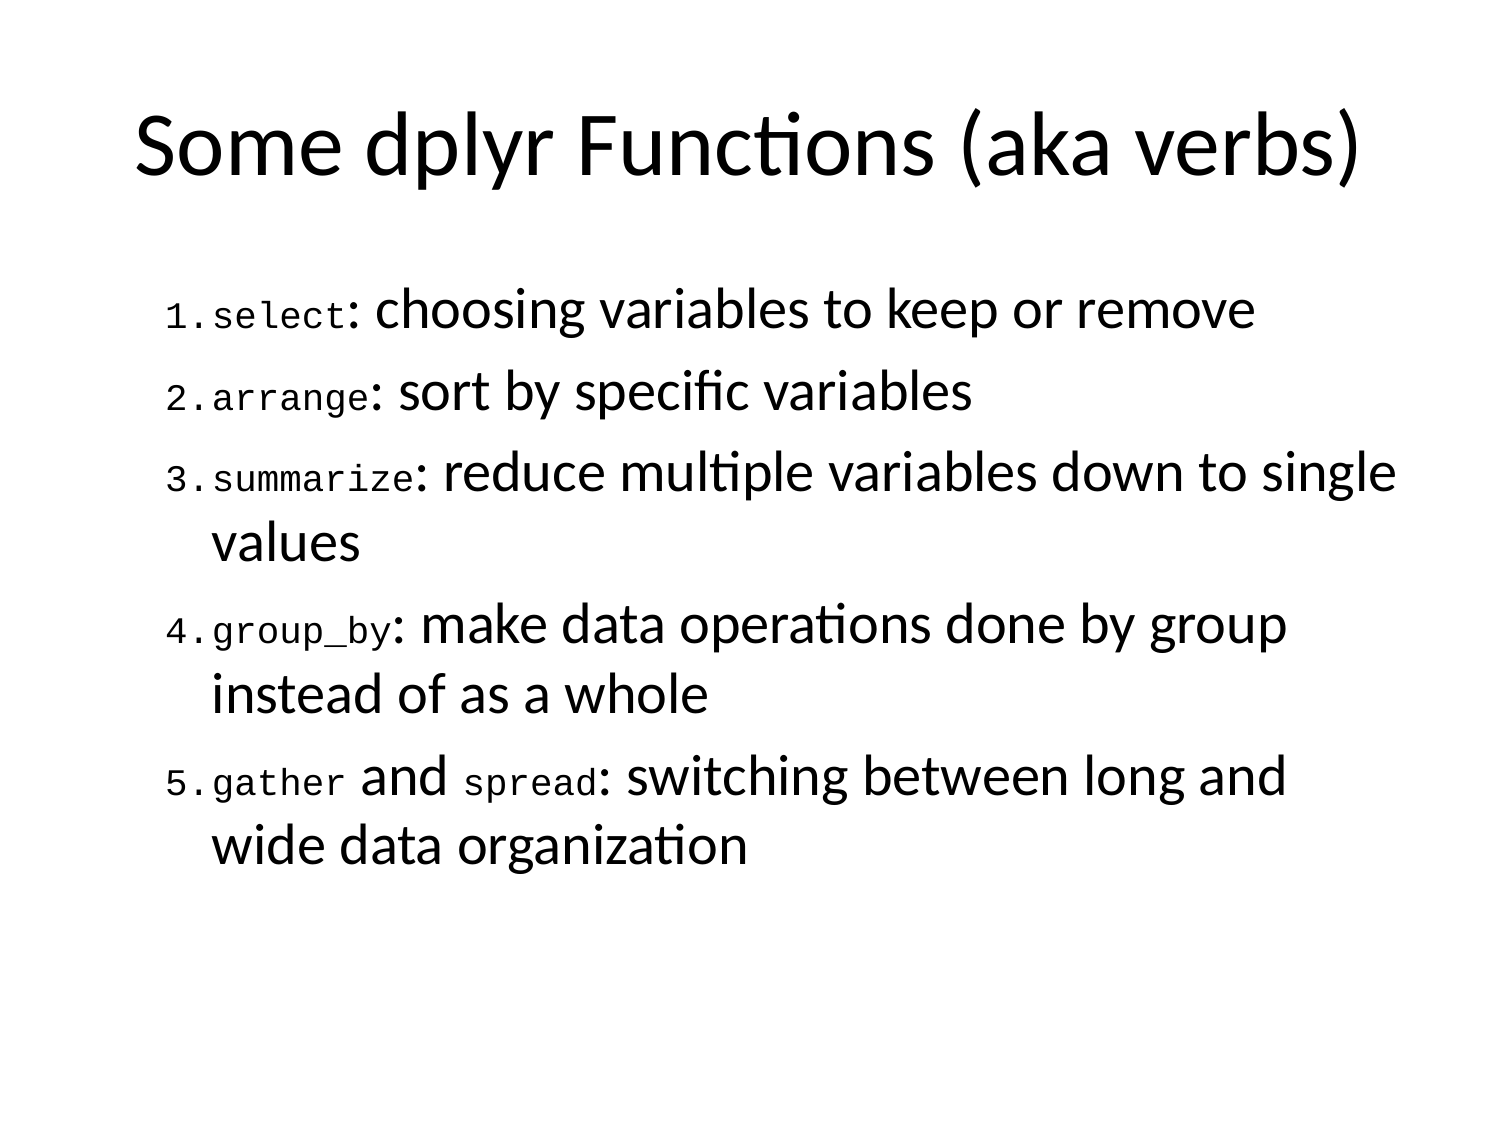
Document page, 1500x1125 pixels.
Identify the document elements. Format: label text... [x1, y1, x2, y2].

title Some dplyr Functions (aka verbs) [75, 45, 1425, 233]
list select: choosing variables to keep or remove arrange: sort by specific variables summarize: reduce multiple variables down to single values group_by: make data operations done by group instead of as a whole gather and spread: switching between long and wide data organization [75, 262, 1425, 1005]
